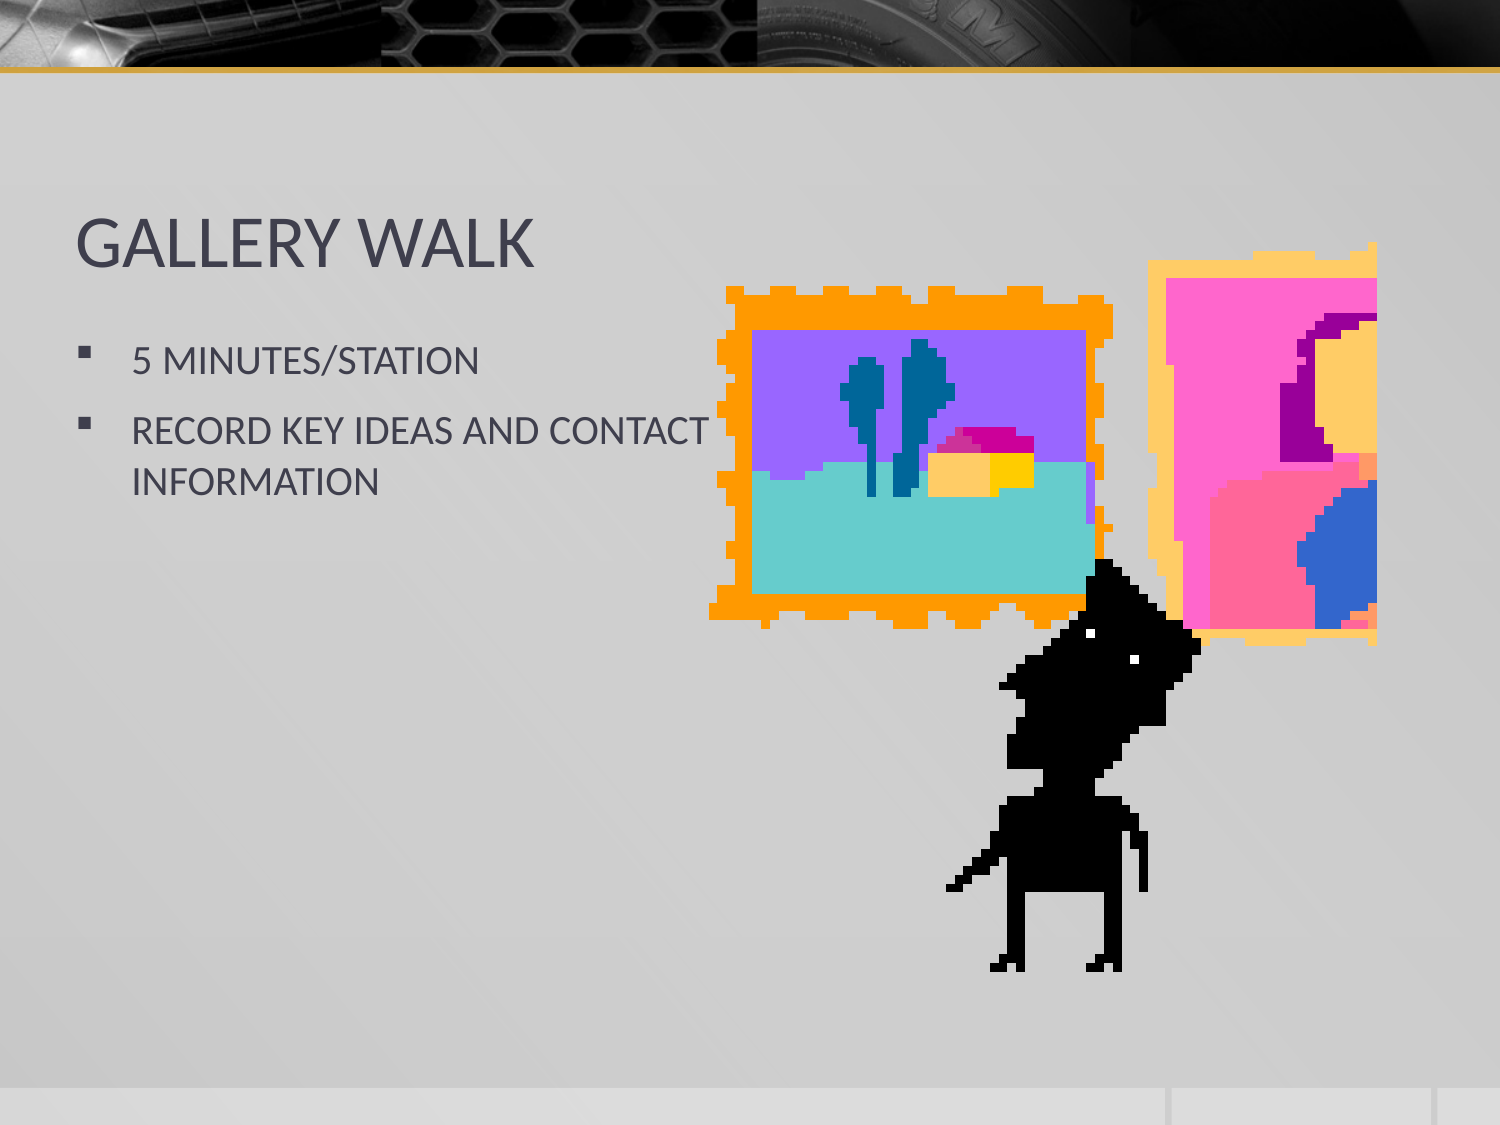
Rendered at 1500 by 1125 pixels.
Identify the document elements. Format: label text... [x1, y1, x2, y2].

title GALLERY WALK [75, 162, 1425, 313]
picture [0, 0, 1500, 67]
picture [709, 199, 1377, 972]
list 5 MINUTES/STATION RECORD KEY IDEAS AND CONTACT INFORMATION [75, 324, 738, 1000]
